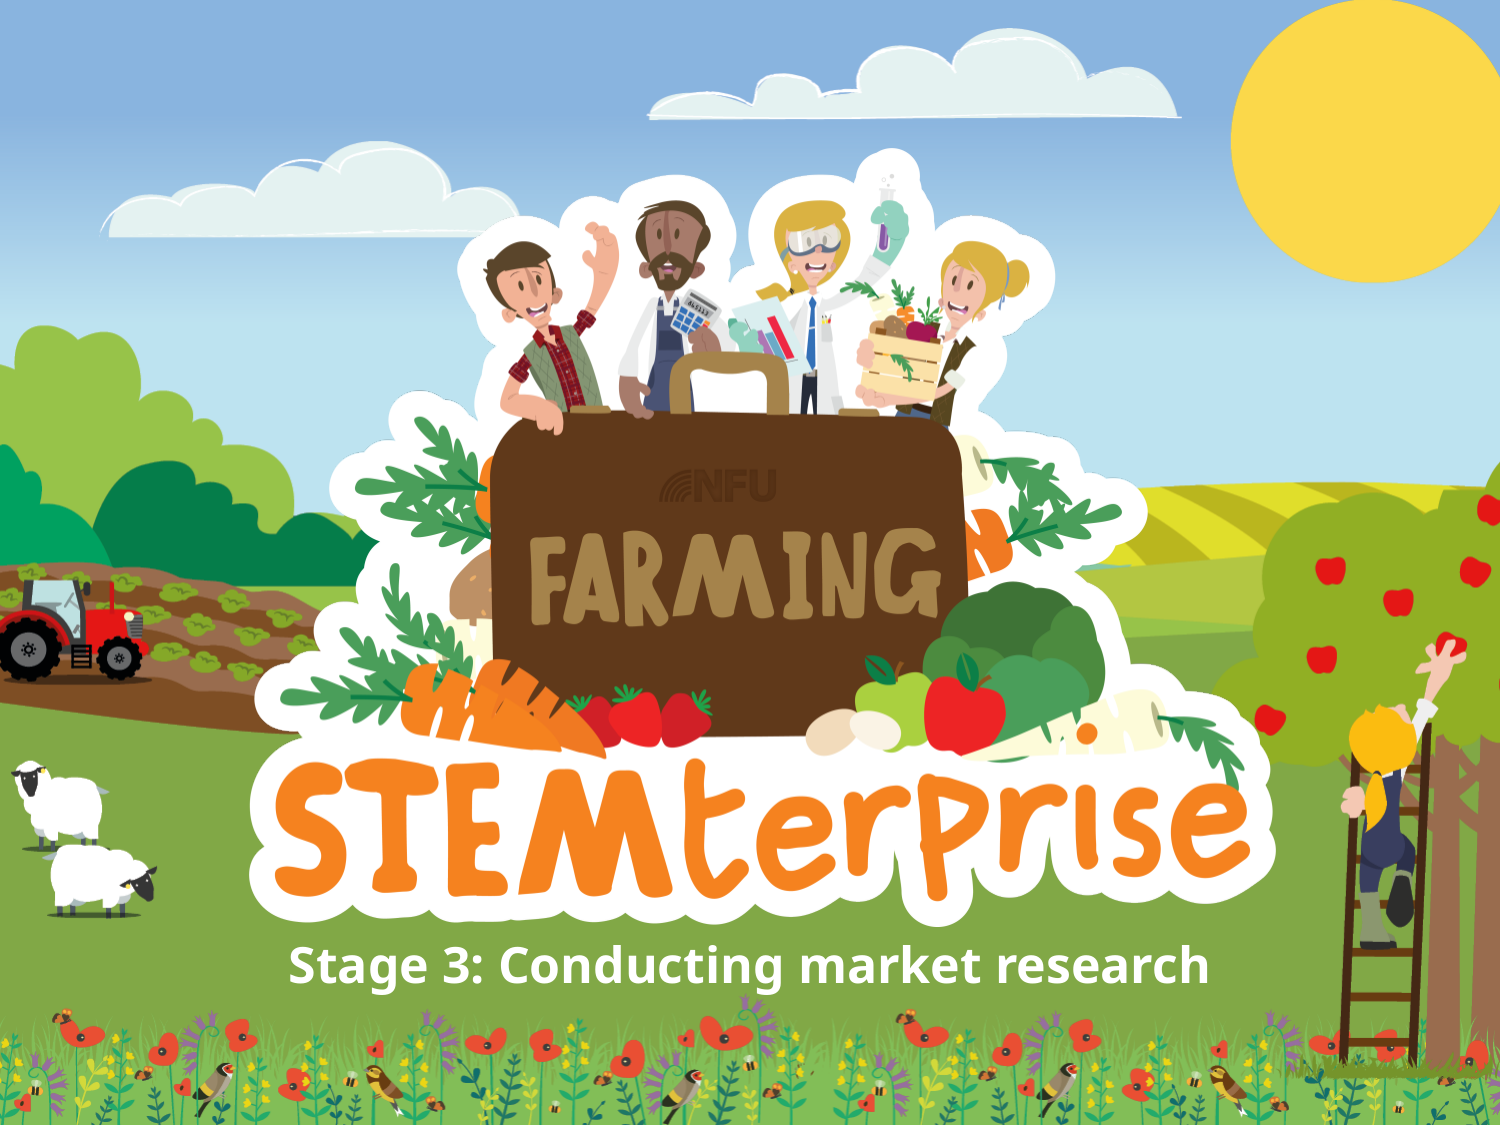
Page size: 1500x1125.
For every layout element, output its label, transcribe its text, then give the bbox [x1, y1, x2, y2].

picture [0, 0, 1500, 927]
subtitle Stage 3: Conducting market research [0, 926, 1500, 1125]
